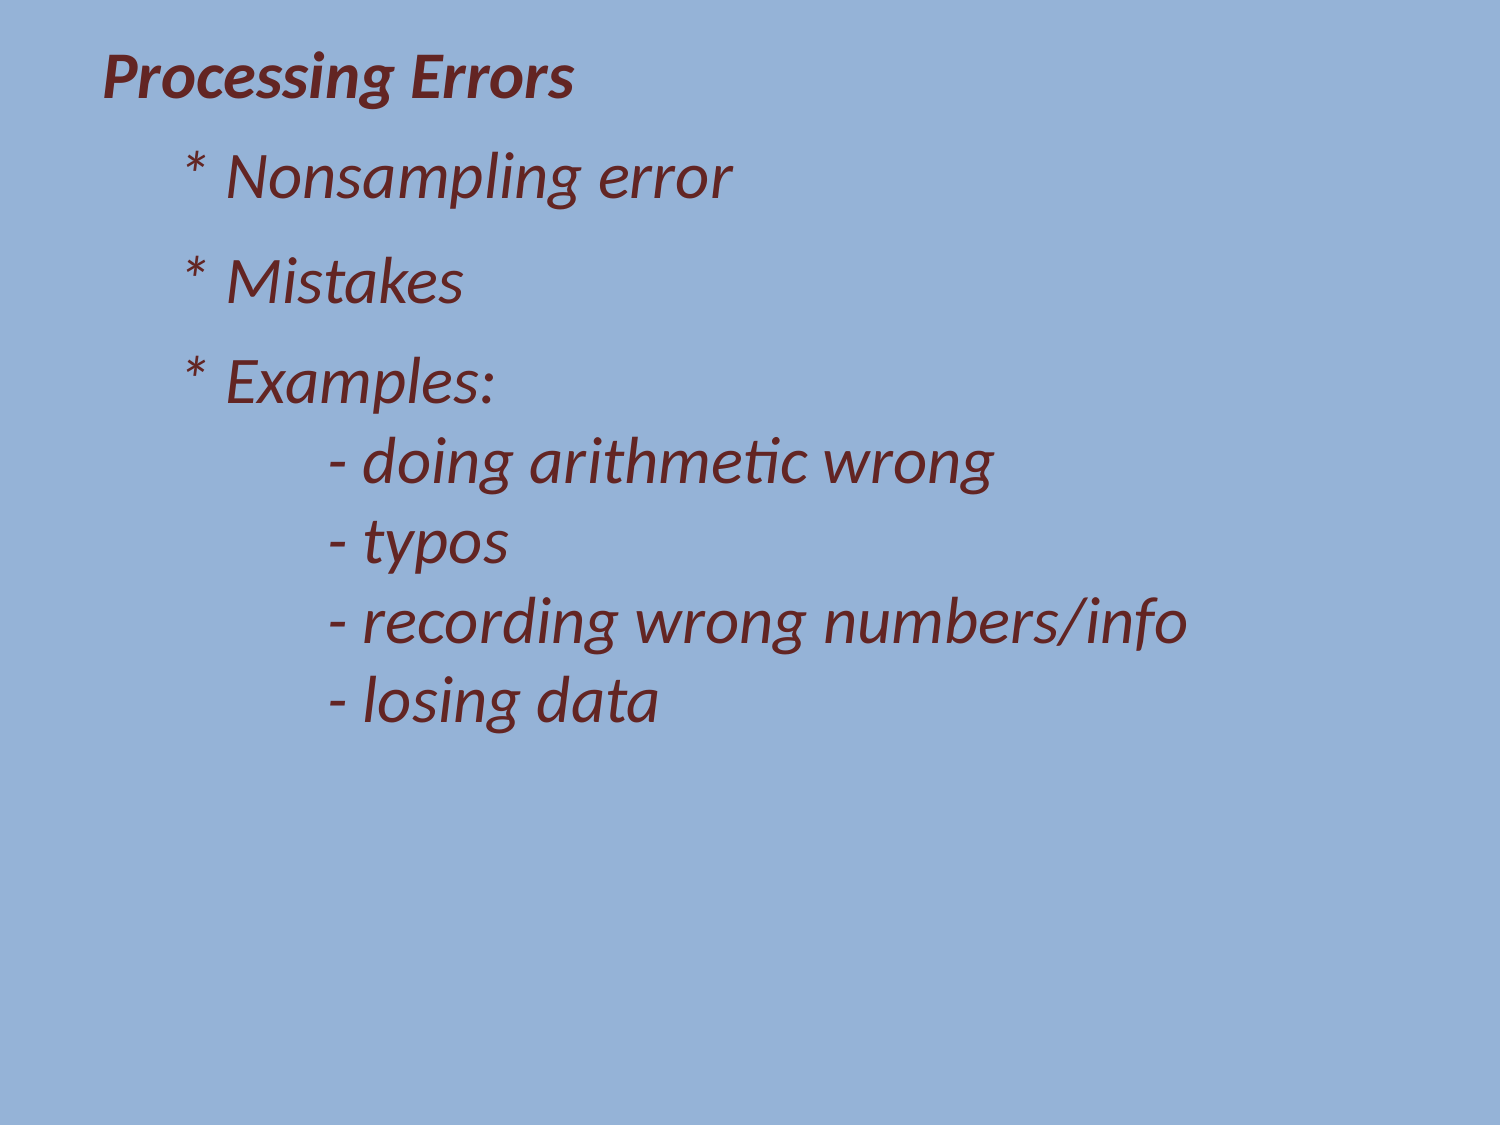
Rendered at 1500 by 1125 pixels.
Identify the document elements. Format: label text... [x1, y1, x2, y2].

text_box * Mistakes [162, 229, 1438, 324]
text_box Processing Errors [87, 24, 1500, 120]
text_box * Examples: - doing arithmetic wrong - typos - recording wrong numbers/info - losing data [162, 329, 1438, 744]
text_box * Nonsampling error [162, 124, 1438, 220]
